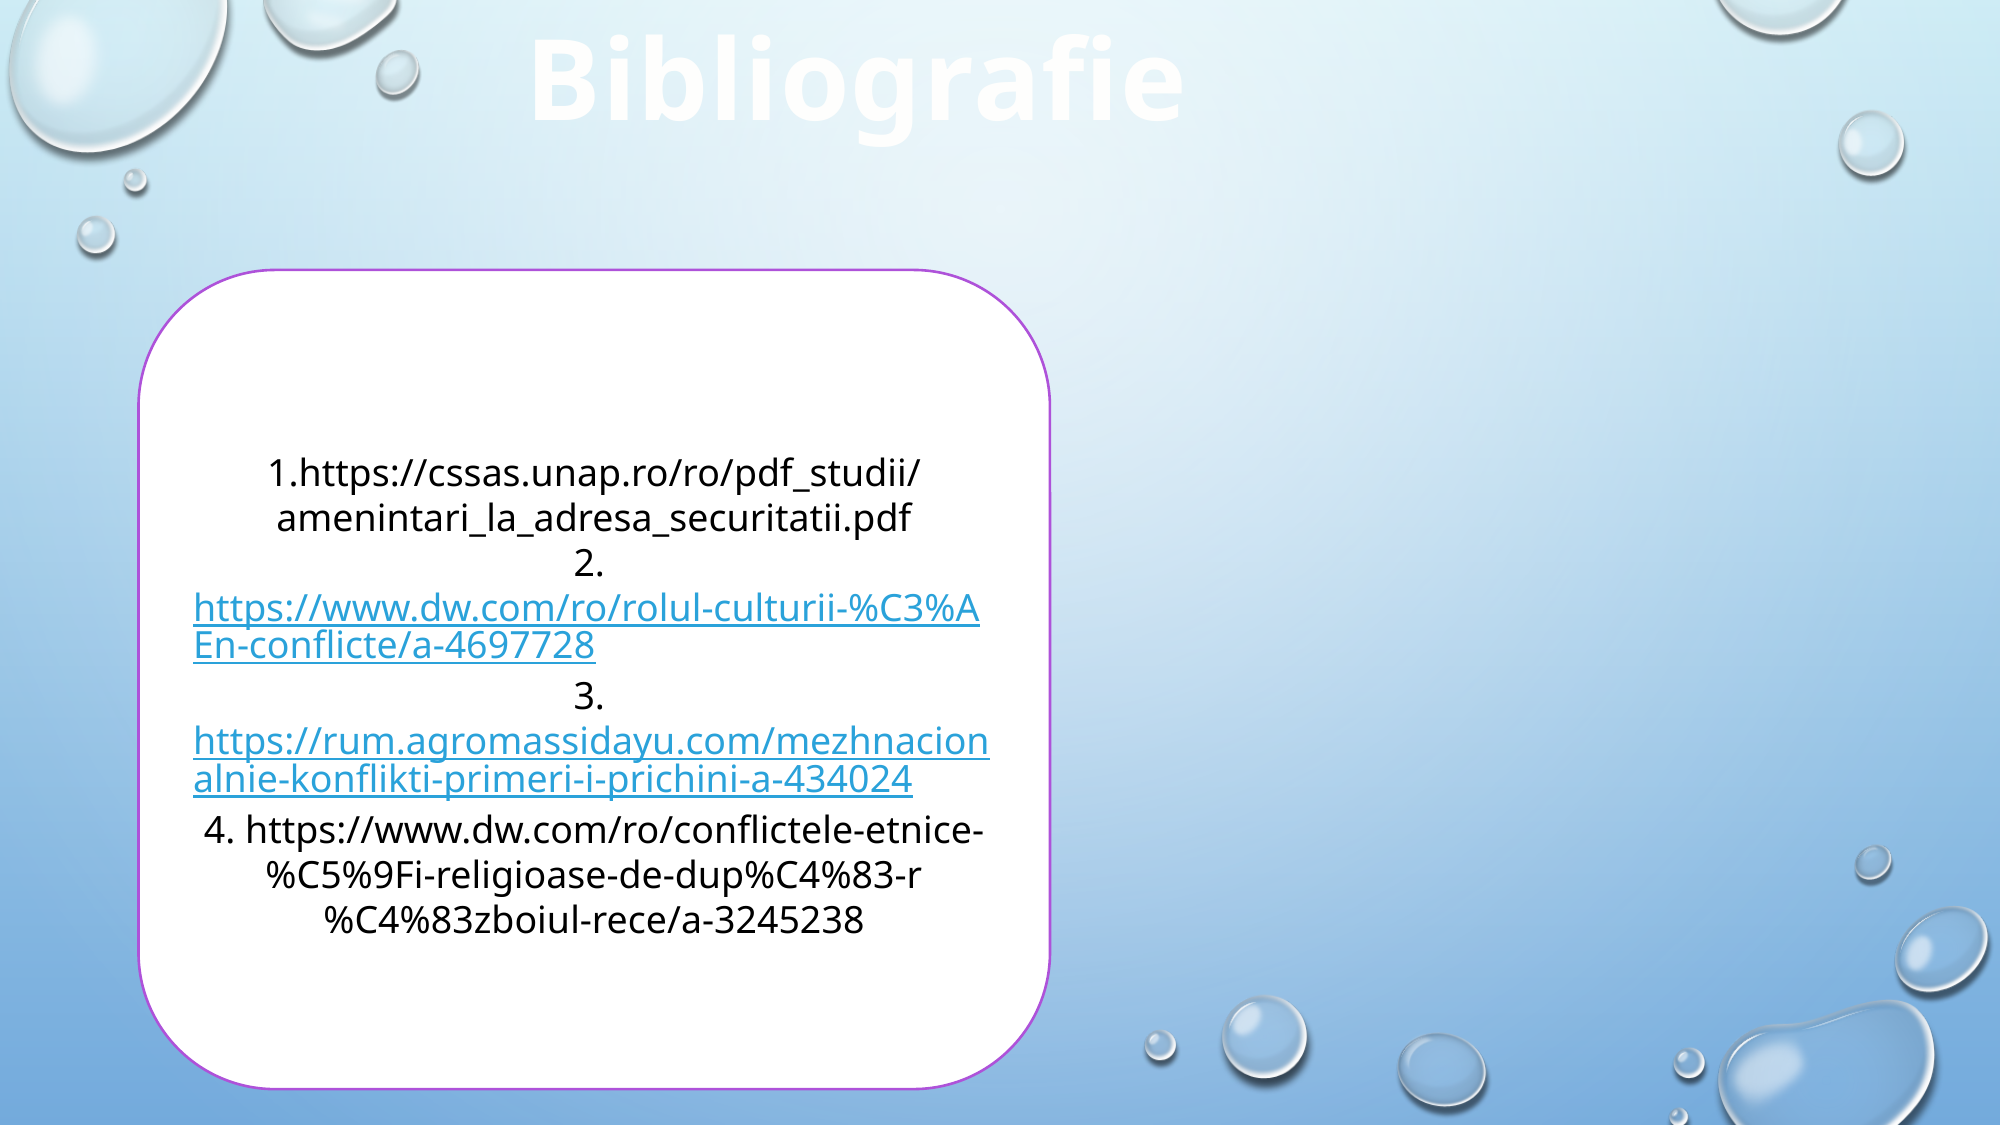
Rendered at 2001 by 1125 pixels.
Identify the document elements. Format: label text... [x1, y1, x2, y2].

picture [0, 0, 2000, 1125]
text_box Bibliografie [510, 0, 1203, 150]
text_box 1.https://cssas.unap.ro/ro/pdf_studii/amenintari_la_adresa_securitatii.pdf 2. https://www.dw.com/ro/rolul-culturii-%C3%AEn-conflicte/a-4697728 3. https://rum.agromassidayu.com/mezhnacionalnie-konflikti-primeri-i-prichini-a-434024 4. https://www.dw.com/ro/conflictele-etnice-%C5%9Fi-religioase-de-dup%C4%83-r%C4%83zboiul-rece/a-3245238 [137, 268, 1052, 1091]
